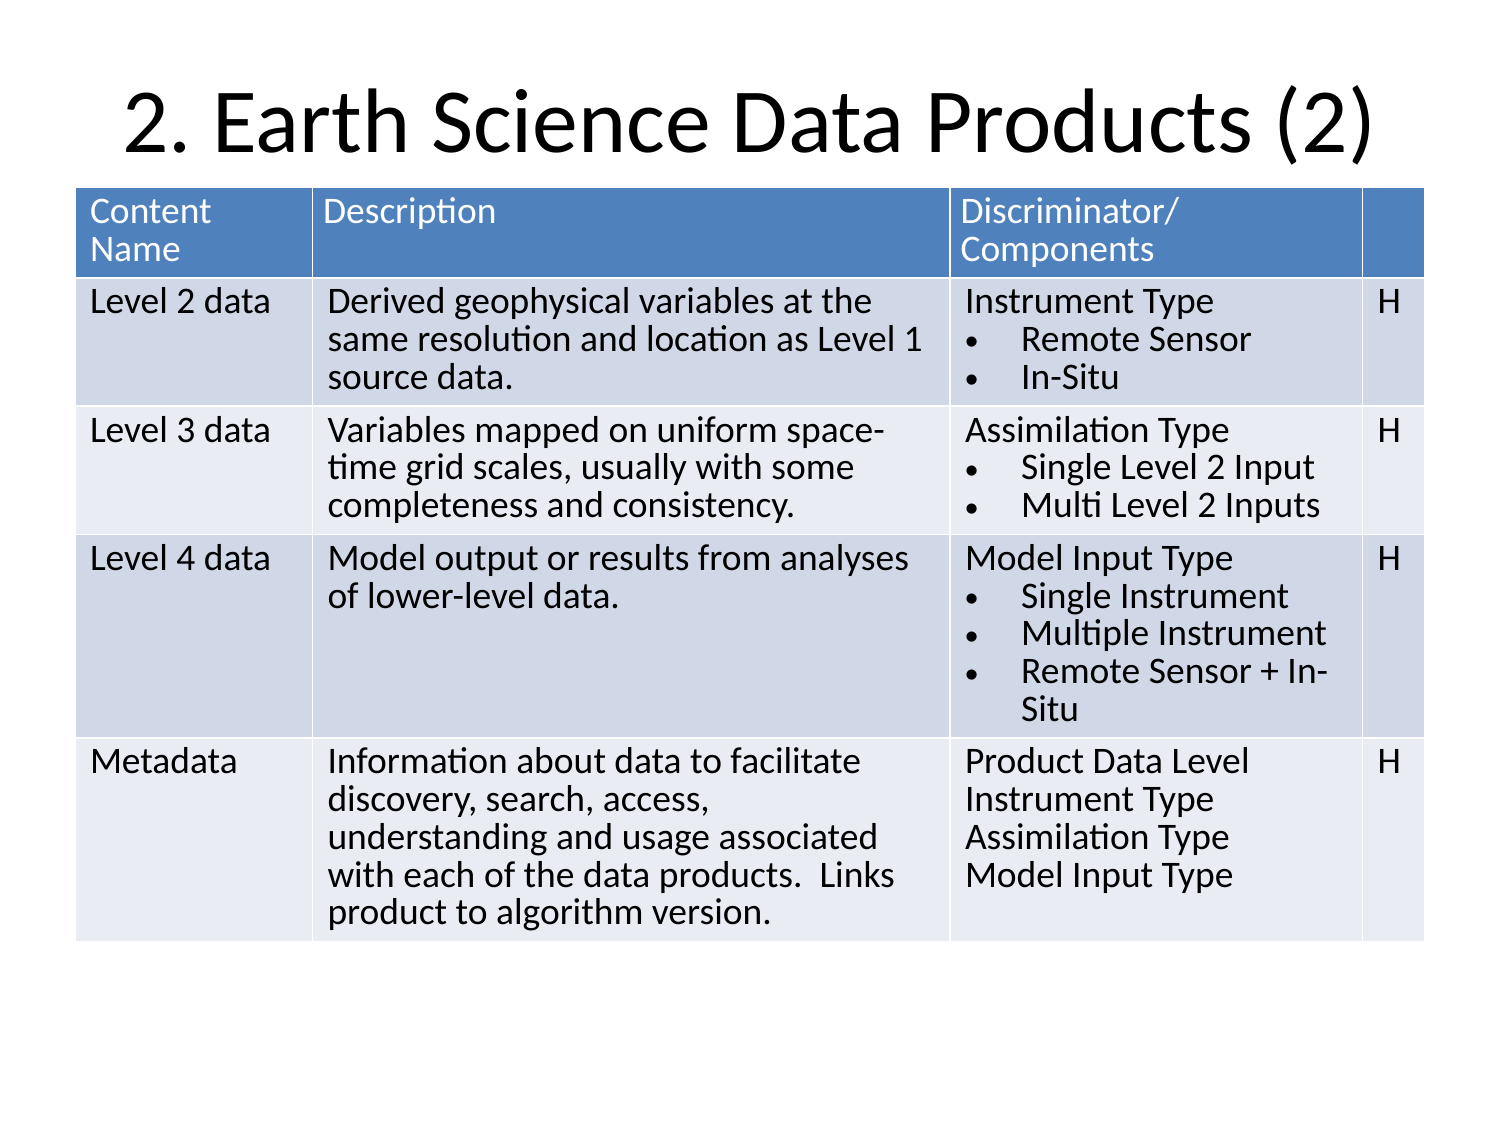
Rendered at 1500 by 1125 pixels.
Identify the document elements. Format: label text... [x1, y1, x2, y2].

table_cell Model Input Type Single Instrument Multiple Instrument Remote Sensor + In-Situ [951, 535, 1362, 737]
table_cell H [1363, 535, 1424, 737]
table_cell Metadata [76, 739, 312, 941]
table_cell Instrument Type Remote Sensor In-Situ [951, 279, 1362, 405]
table_cell Level 3 data [76, 407, 312, 534]
table_cell Level 4 data [76, 535, 312, 737]
table_cell Model output or results from analyses of lower-level data. [313, 535, 949, 737]
table_cell H [1363, 407, 1424, 534]
table_header Description [313, 188, 949, 277]
table_cell Product Data Level Instrument Type Assimilation Type Model Input Type [951, 739, 1362, 941]
table_header Discriminator/ Components [951, 188, 1362, 277]
title 2. Earth Science Data Products (2) [74, 44, 1426, 187]
table_cell Variables mapped on uniform space-time grid scales, usually with some completeness and consistency. [313, 407, 949, 534]
table_cell Information about data to facilitate discovery, search, access, understanding and usage associated with each of the data products. Links product to algorithm version. [313, 739, 949, 941]
table_cell Derived geophysical variables at the same resolution and location as Level 1 source data. [313, 279, 949, 405]
table_cell Assimilation Type Single Level 2 Input Multi Level 2 Inputs [951, 407, 1362, 534]
table_header [1363, 188, 1424, 277]
table_header Content Name [76, 188, 312, 277]
table_cell H [1363, 739, 1424, 941]
table_cell H [1363, 279, 1424, 405]
table_cell Level 2 data [76, 279, 312, 405]
